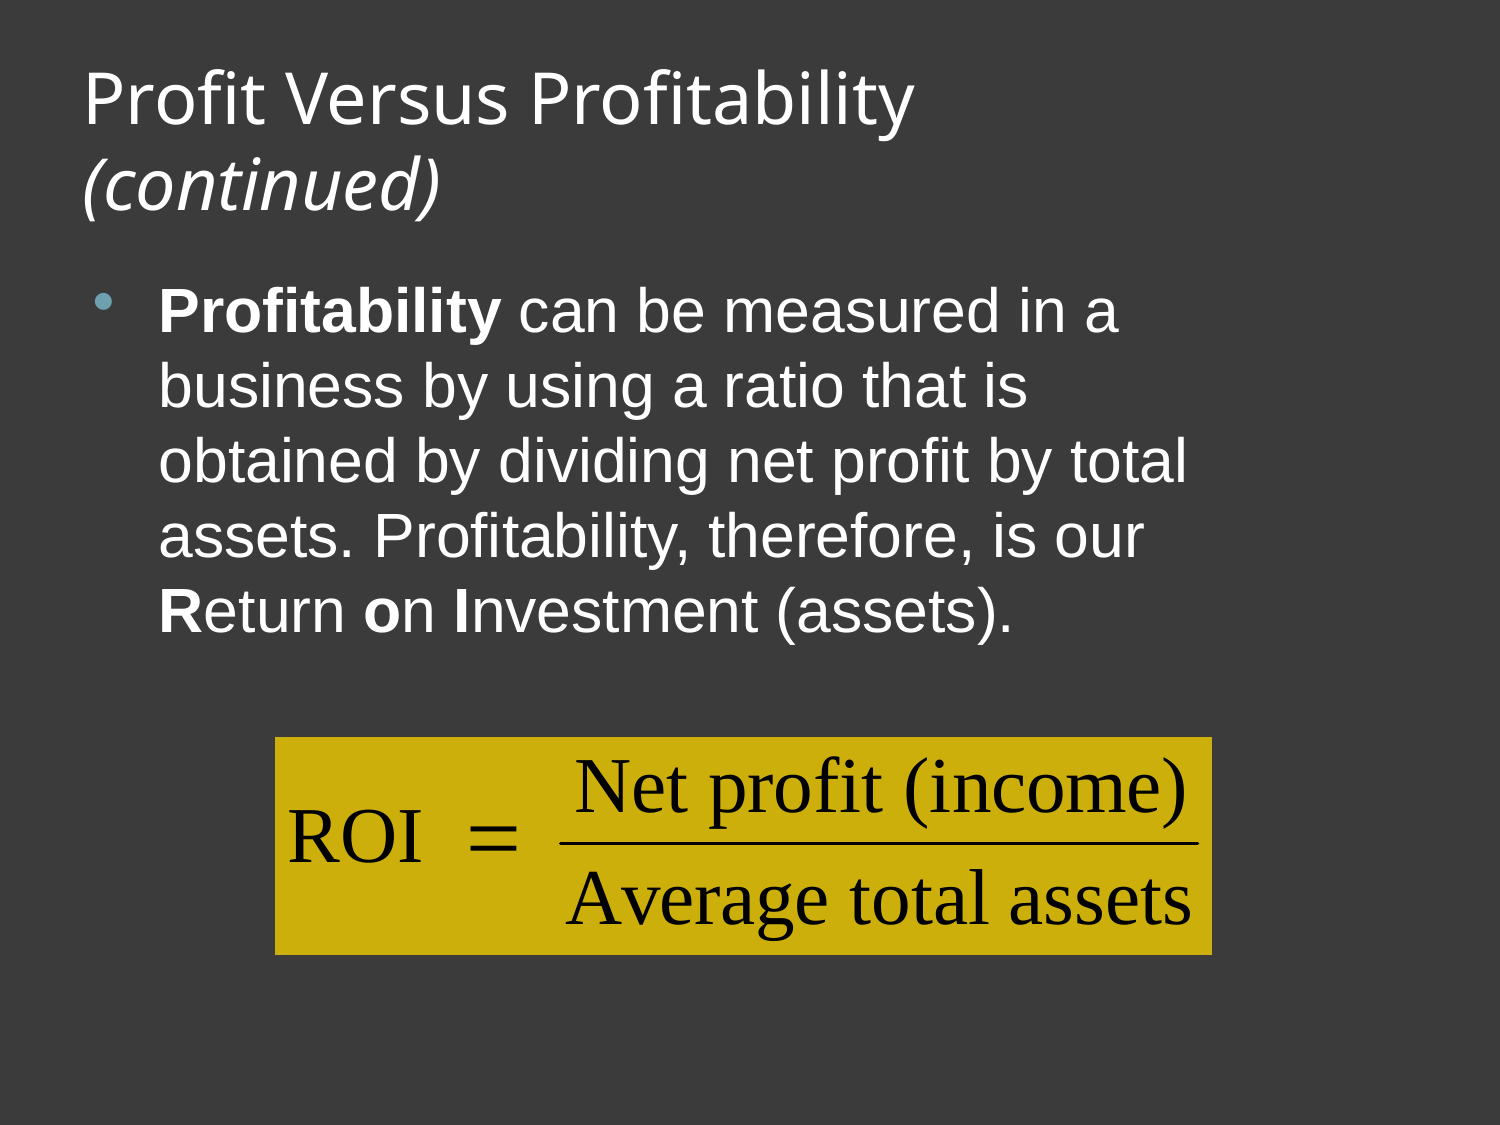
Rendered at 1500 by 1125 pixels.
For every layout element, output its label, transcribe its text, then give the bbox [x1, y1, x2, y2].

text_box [274, 737, 1213, 956]
title Profit Versus Profitability (continued) [75, 45, 1300, 233]
list Profitability can be measured in a business by using a ratio that is obtained by dividing net profit by total assets. Profitability, therefore, is our Return on Investment (assets). [75, 262, 1300, 688]
